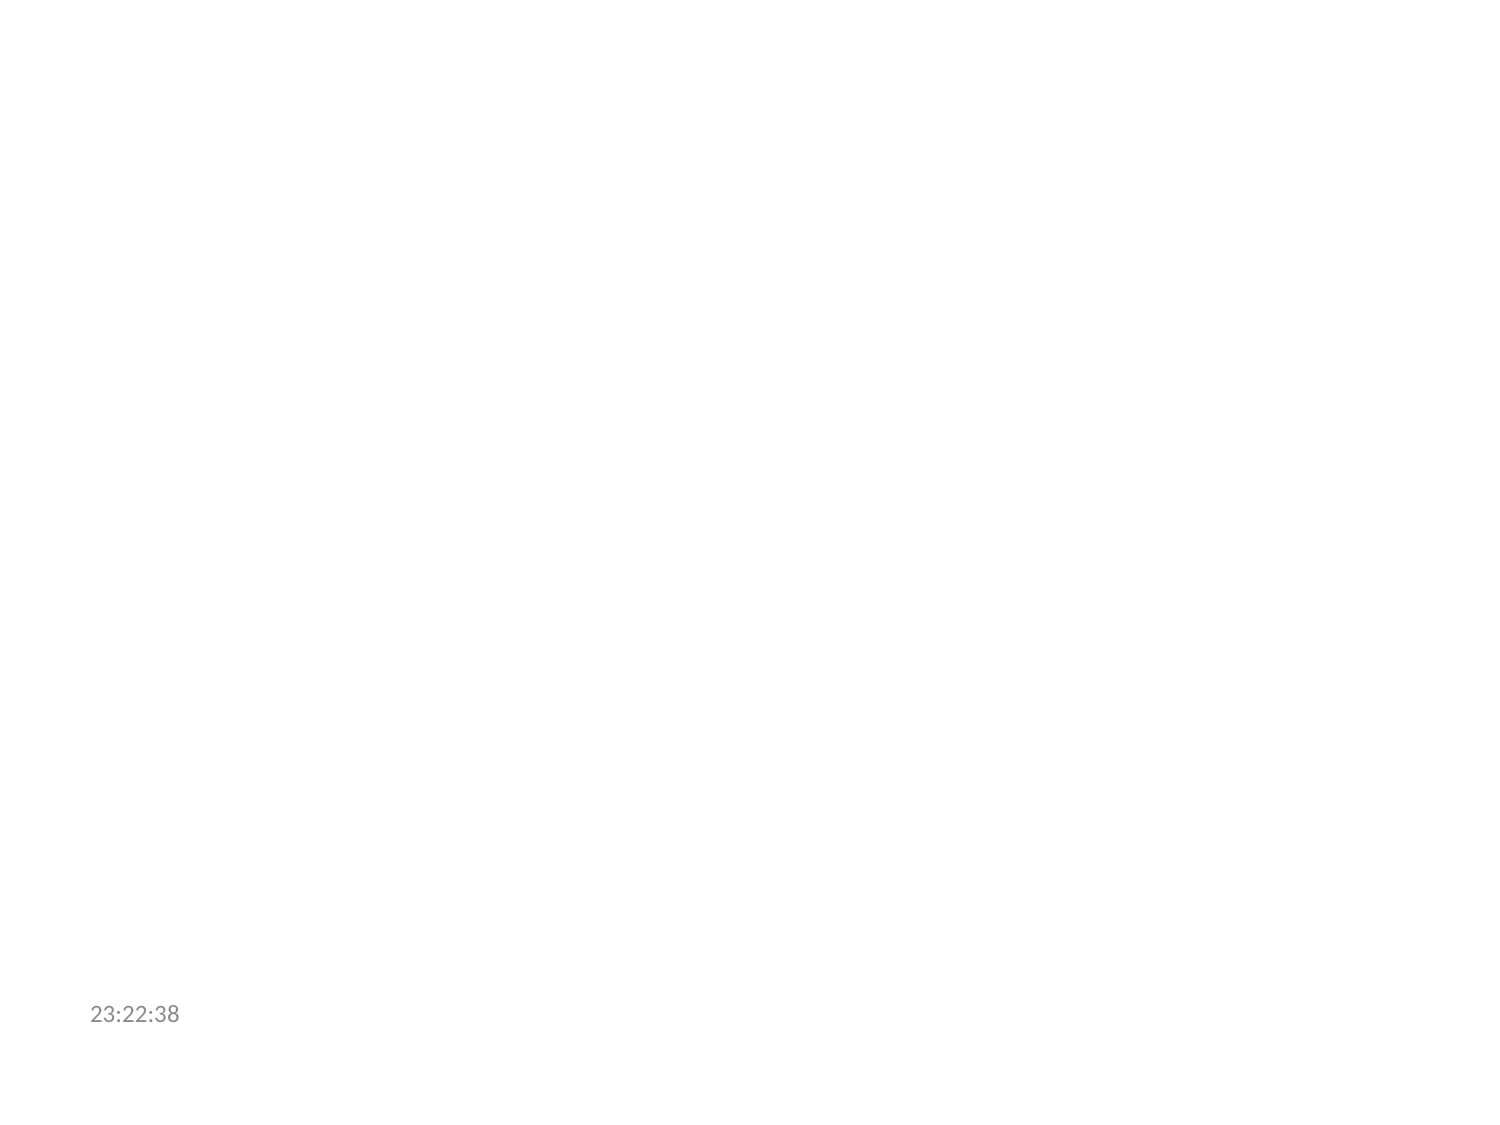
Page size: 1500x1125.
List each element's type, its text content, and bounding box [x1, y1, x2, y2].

text_box 15:35:09 [75, 982, 425, 1043]
